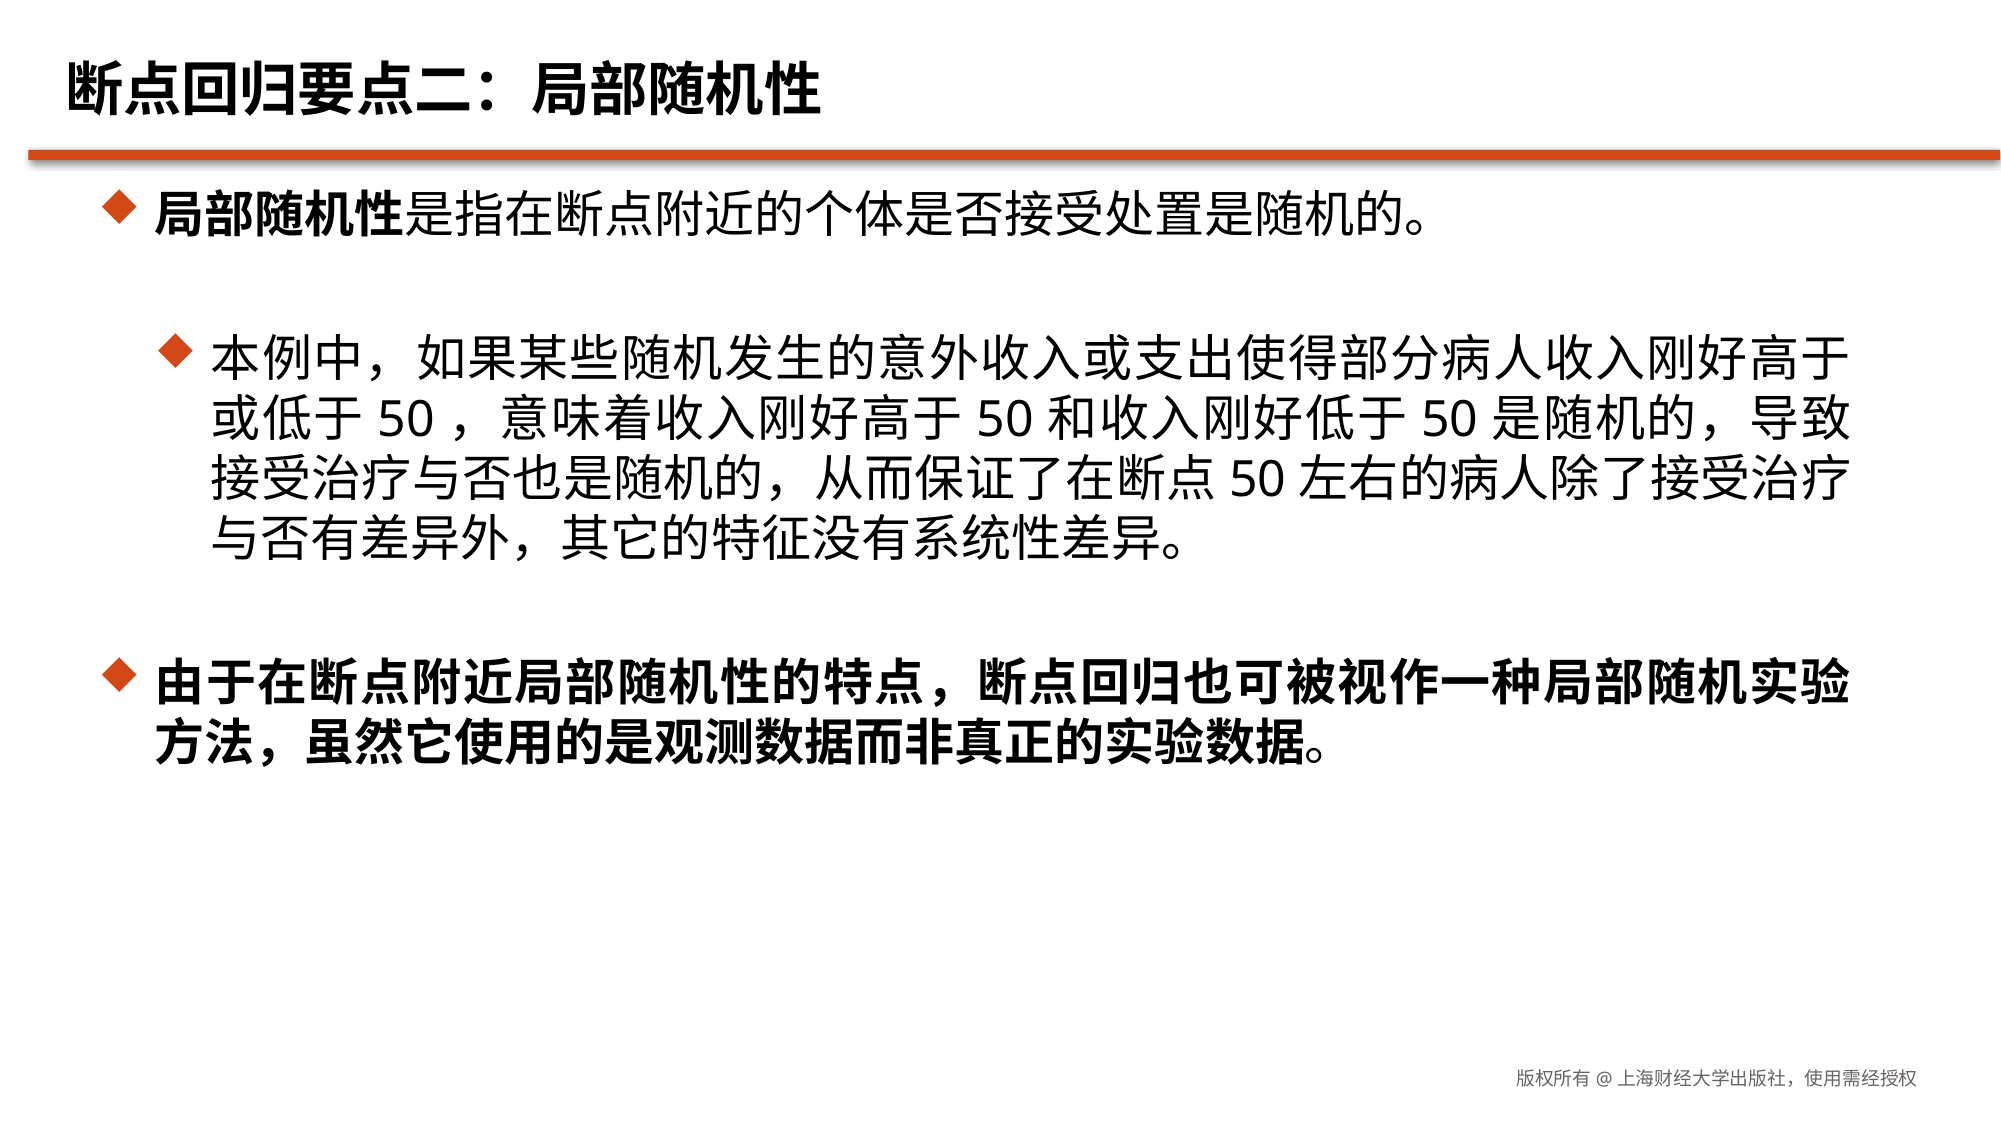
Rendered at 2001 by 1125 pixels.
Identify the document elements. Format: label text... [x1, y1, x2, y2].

title 断点回归要点二：局部随机性 [50, 50, 1825, 138]
list 局部随机性是指在断点附近的个体是否接受处置是随机的。 本例中，如果某些随机发生的意外收入或支出使得部分病人收入刚好高于或低于50，意味着收入刚好高于50和收入刚好低于50是随机的，导致接受治疗与否也是随机的，从而保证了在断点50左右的病人除了接受治疗与否有差异外，其它的特征没有系统性差异。 由于在断点附近局部随机性的特点，断点回归也可被视作一种局部随机实验方法，虽然它使用的是观测数据而非真正的实验数据。 [83, 174, 1867, 1032]
footer 版权所有@上海财经大学出版社，使用需经授权 [1483, 1046, 1950, 1109]
